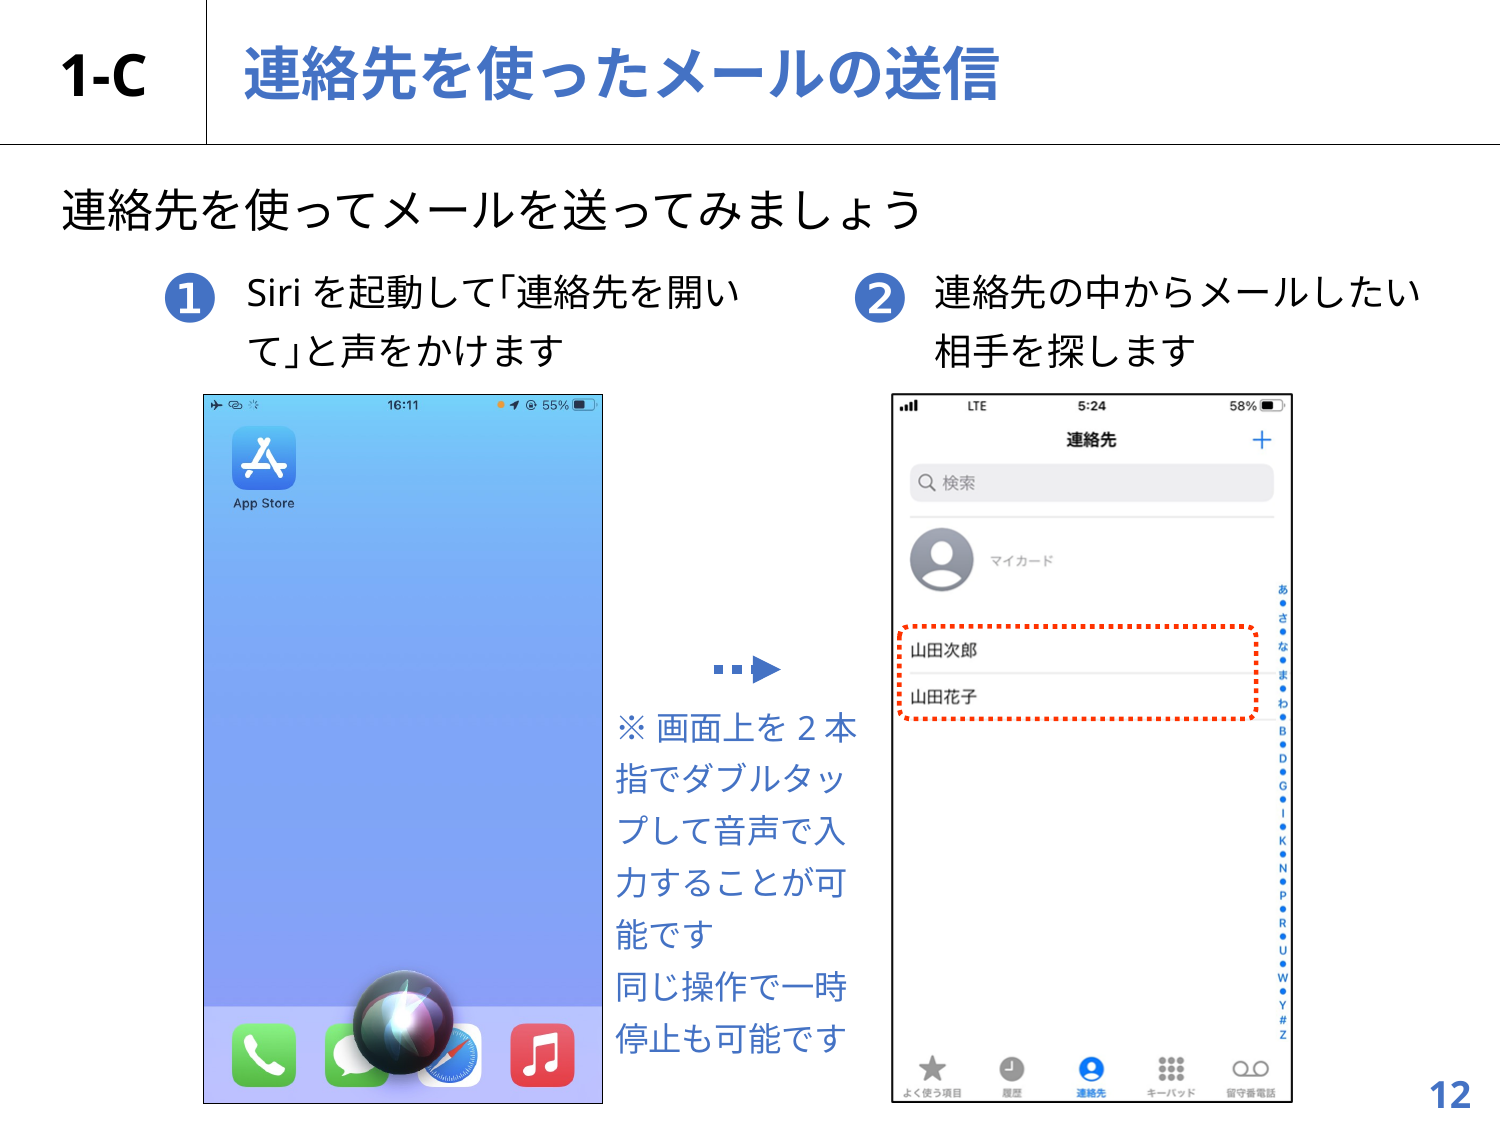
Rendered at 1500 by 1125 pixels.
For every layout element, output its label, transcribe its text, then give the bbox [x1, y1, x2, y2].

picture [891, 393, 1293, 1103]
text_box 連絡先の中からメールしたい相手を探します [919, 274, 1444, 380]
text_box 連絡先を使ってメールを送ってみましょう [46, 180, 1500, 274]
title 連絡先を使ったメールの送信 [228, 36, 1472, 116]
text_box ※画面上を2本指でダブルタップして音声で入力することが可能です 同じ操作で一時停止も可能です [603, 687, 891, 1066]
text_box ❷ [835, 274, 919, 343]
text_box 1-C [0, 0, 207, 147]
text_box 12 [1399, 1063, 1500, 1123]
picture [203, 394, 603, 1104]
text_box Siriを起動して｢連絡先を開いて｣と声をかけます [231, 274, 766, 381]
text_box ❶ [145, 274, 223, 343]
